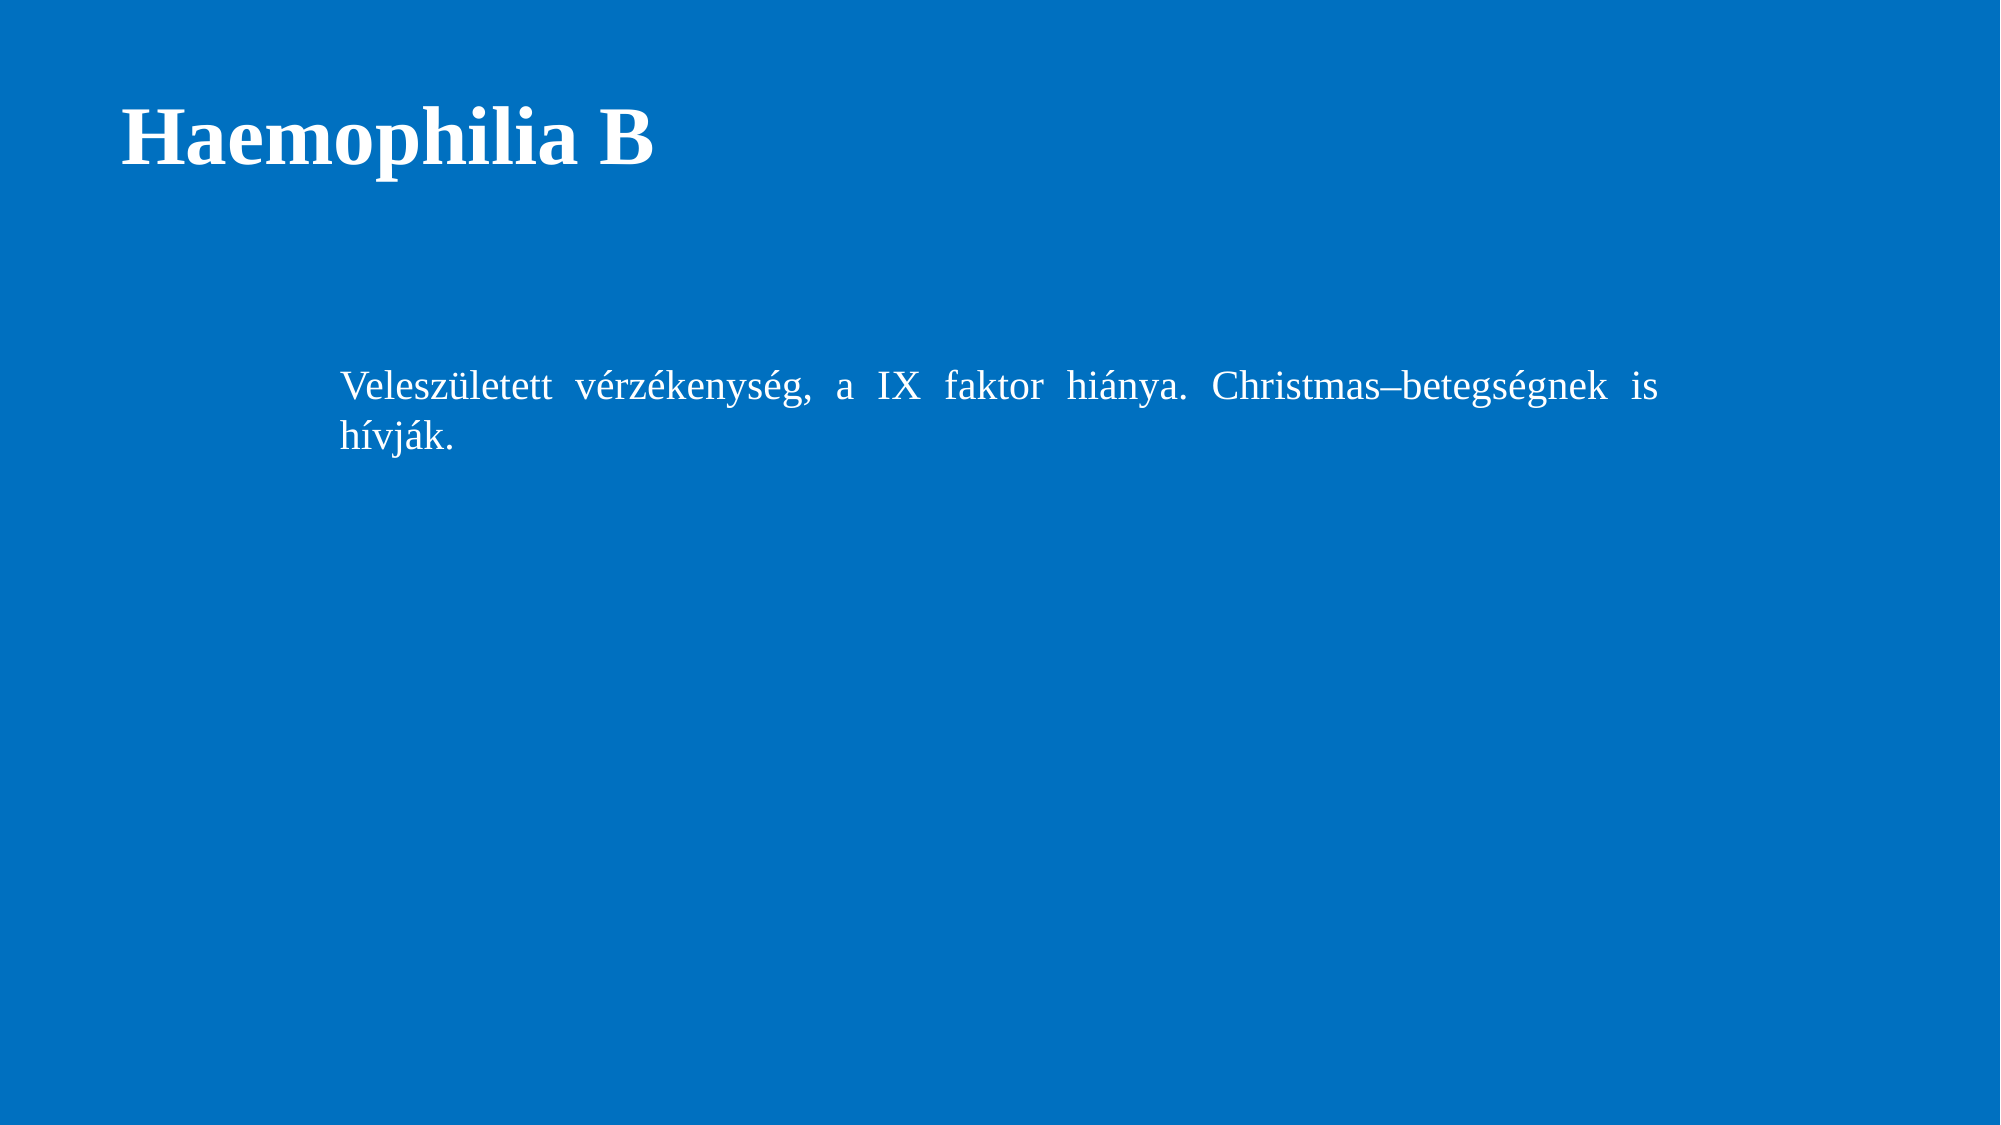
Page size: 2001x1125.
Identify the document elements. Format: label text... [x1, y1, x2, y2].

title Haemophilia B [106, 74, 1649, 304]
list Veleszületett vérzékenység, a IX faktor hiánya. Christmas–betegségnek is hívják. [324, 349, 1675, 1005]
